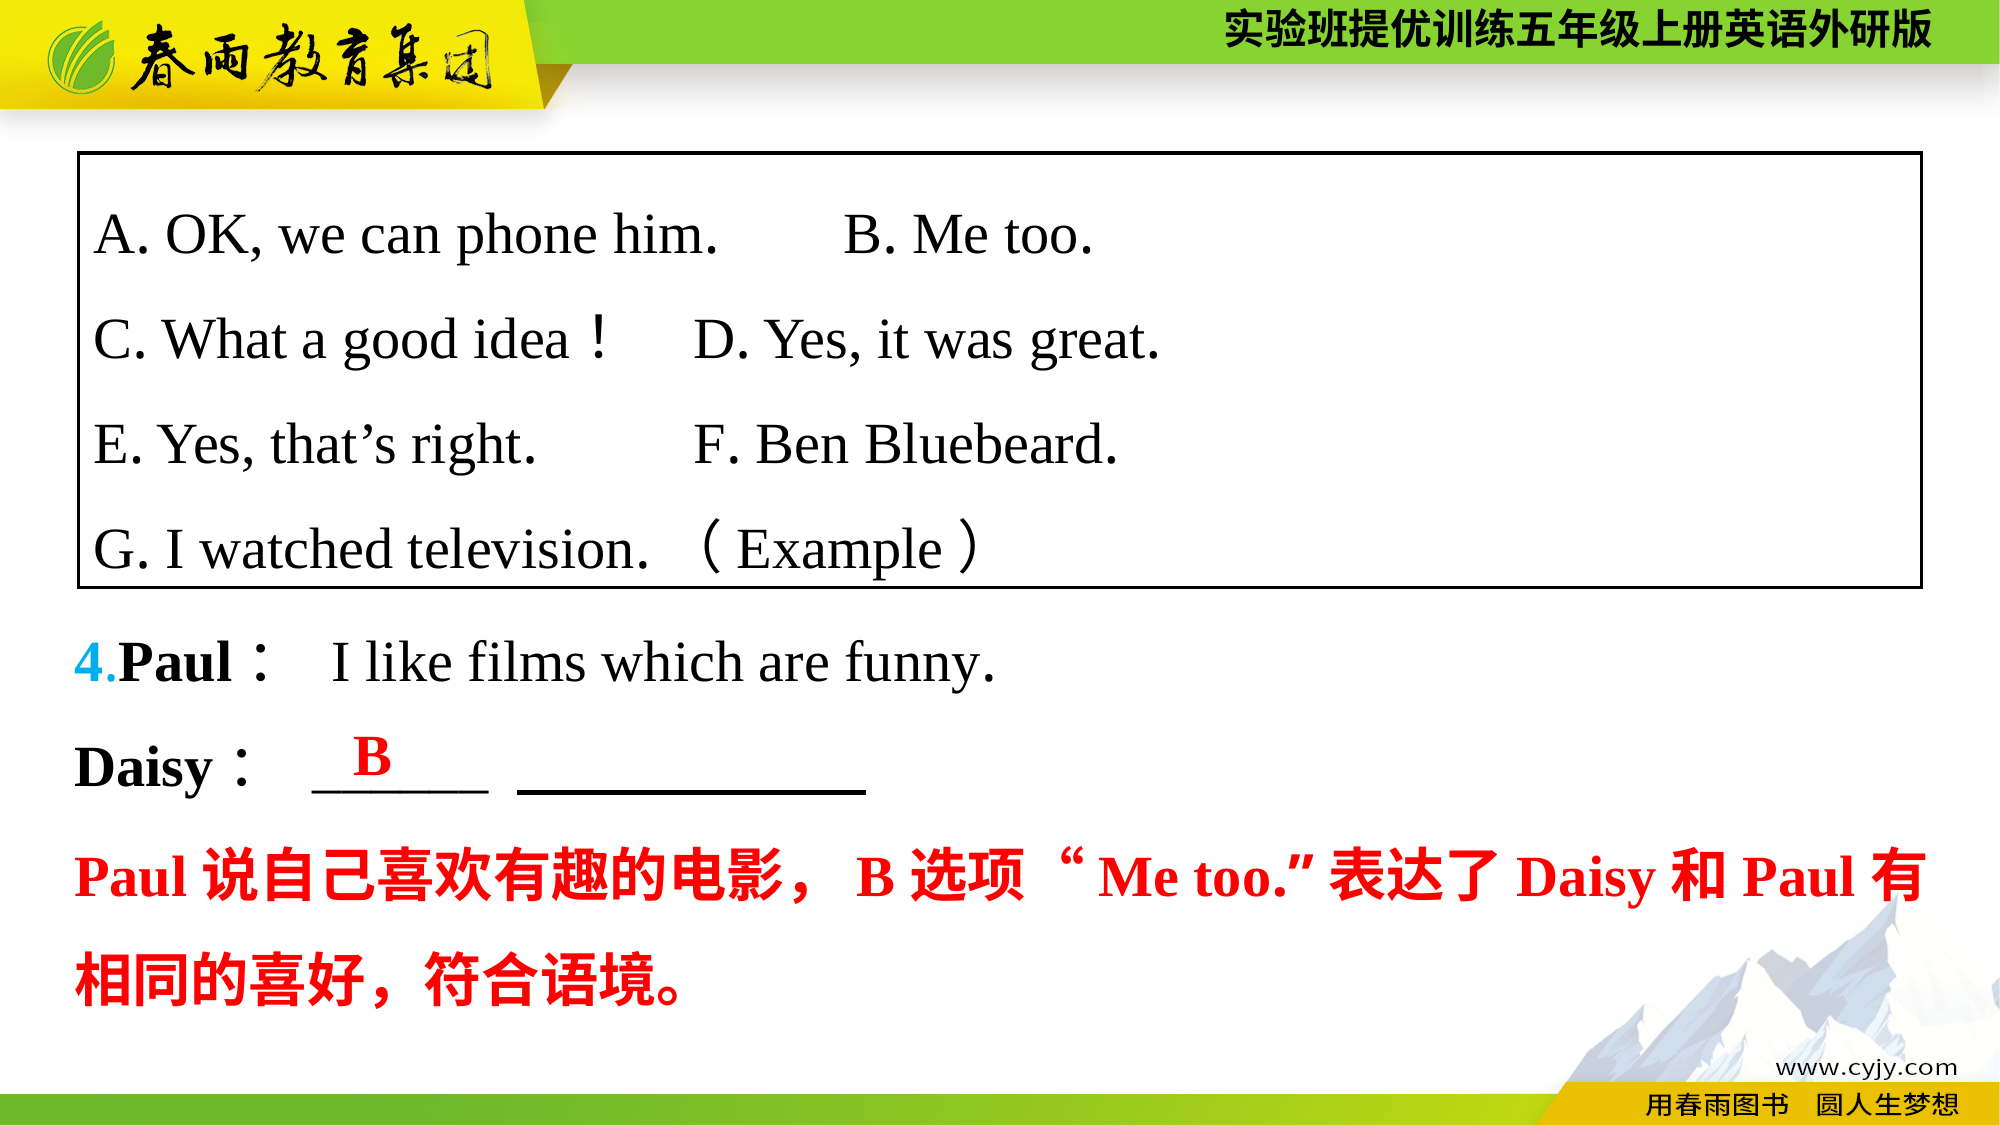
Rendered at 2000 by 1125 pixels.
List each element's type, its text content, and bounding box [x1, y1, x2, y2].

text_box Paul说自己喜欢有趣的电影，B选项“Me too.”表达了Daisy和Paul有相同的喜好，符合语境。 [59, 795, 1944, 1021]
picture [0, 0, 2000, 1125]
text_box B [339, 710, 408, 795]
list 4.Paul： I like films which are funny. Daisy： ______ [59, 580, 1944, 795]
text_box A. OK, we can phone him. B. Me too. C. What a good idea！ D. Yes, it was great. E. Yes, that’s right. F. Ben Bluebeard. G. I watched television.（Example） [78, 152, 1922, 588]
